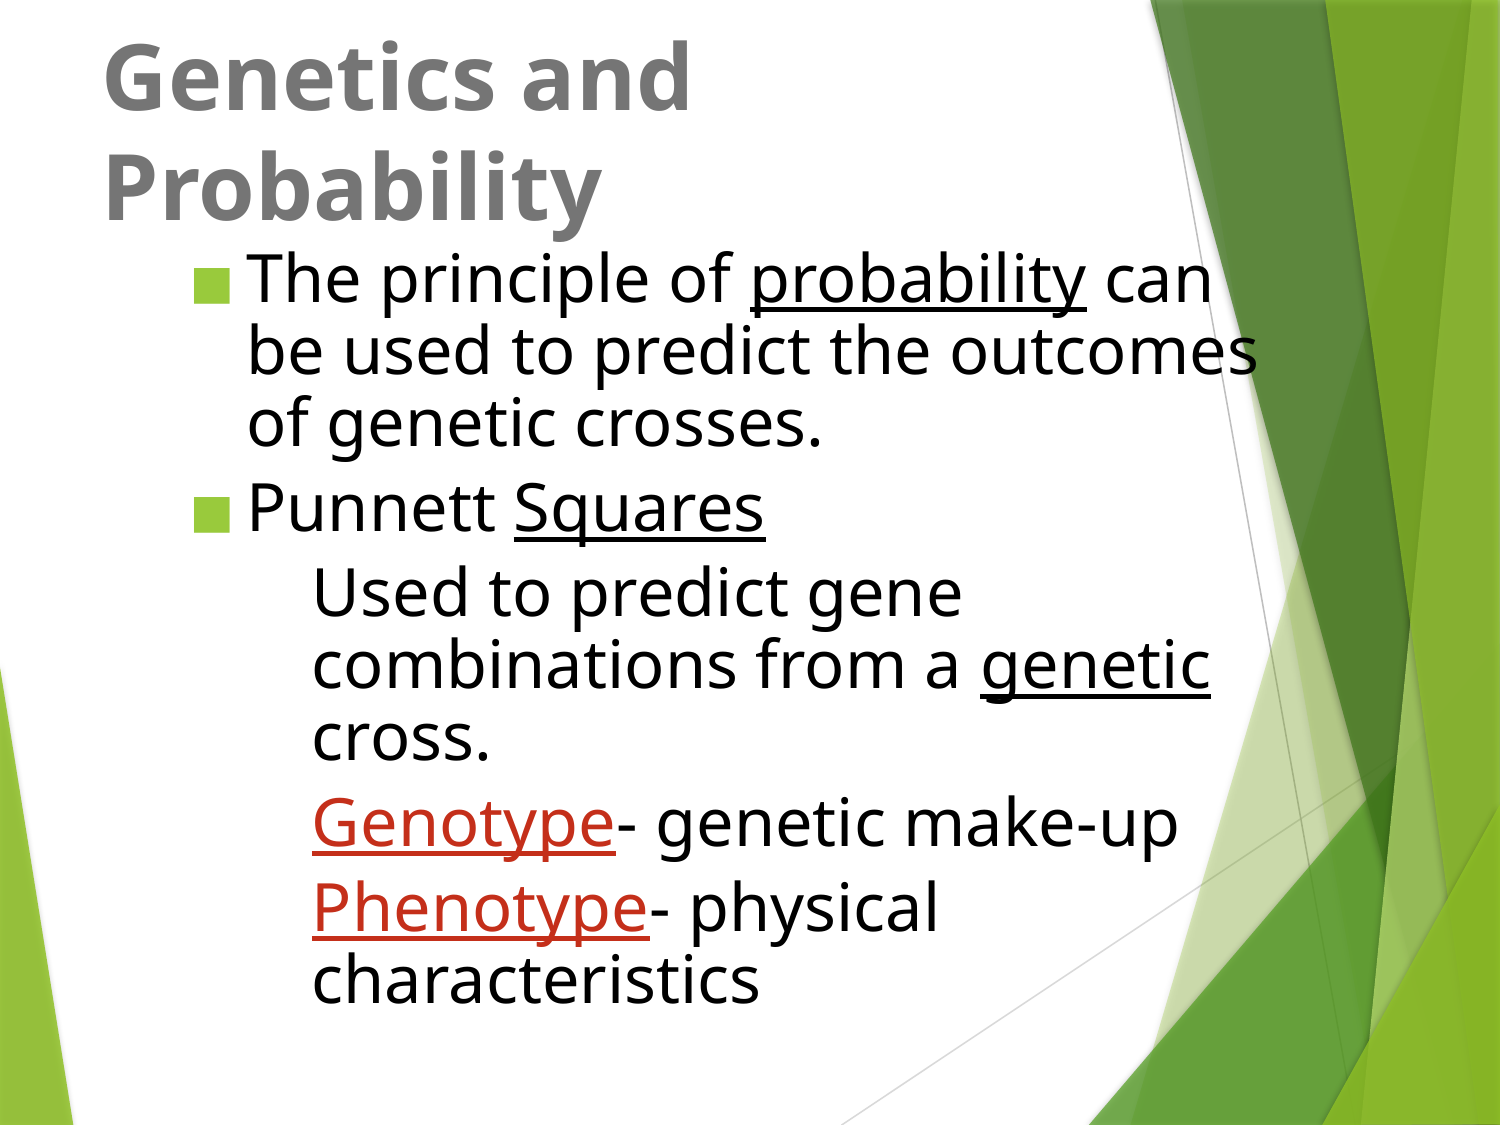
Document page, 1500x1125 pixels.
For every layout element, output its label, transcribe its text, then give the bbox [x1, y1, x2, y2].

title Genetics and Probability [86, 20, 1128, 238]
list The principle of probability can be used to predict the outcomes of genetic crosses. Punnett Squares Used to predict gene combinations from a genetic cross. Genotype- genetic make-up Phenotype- physical characteristics [174, 237, 1325, 1063]
